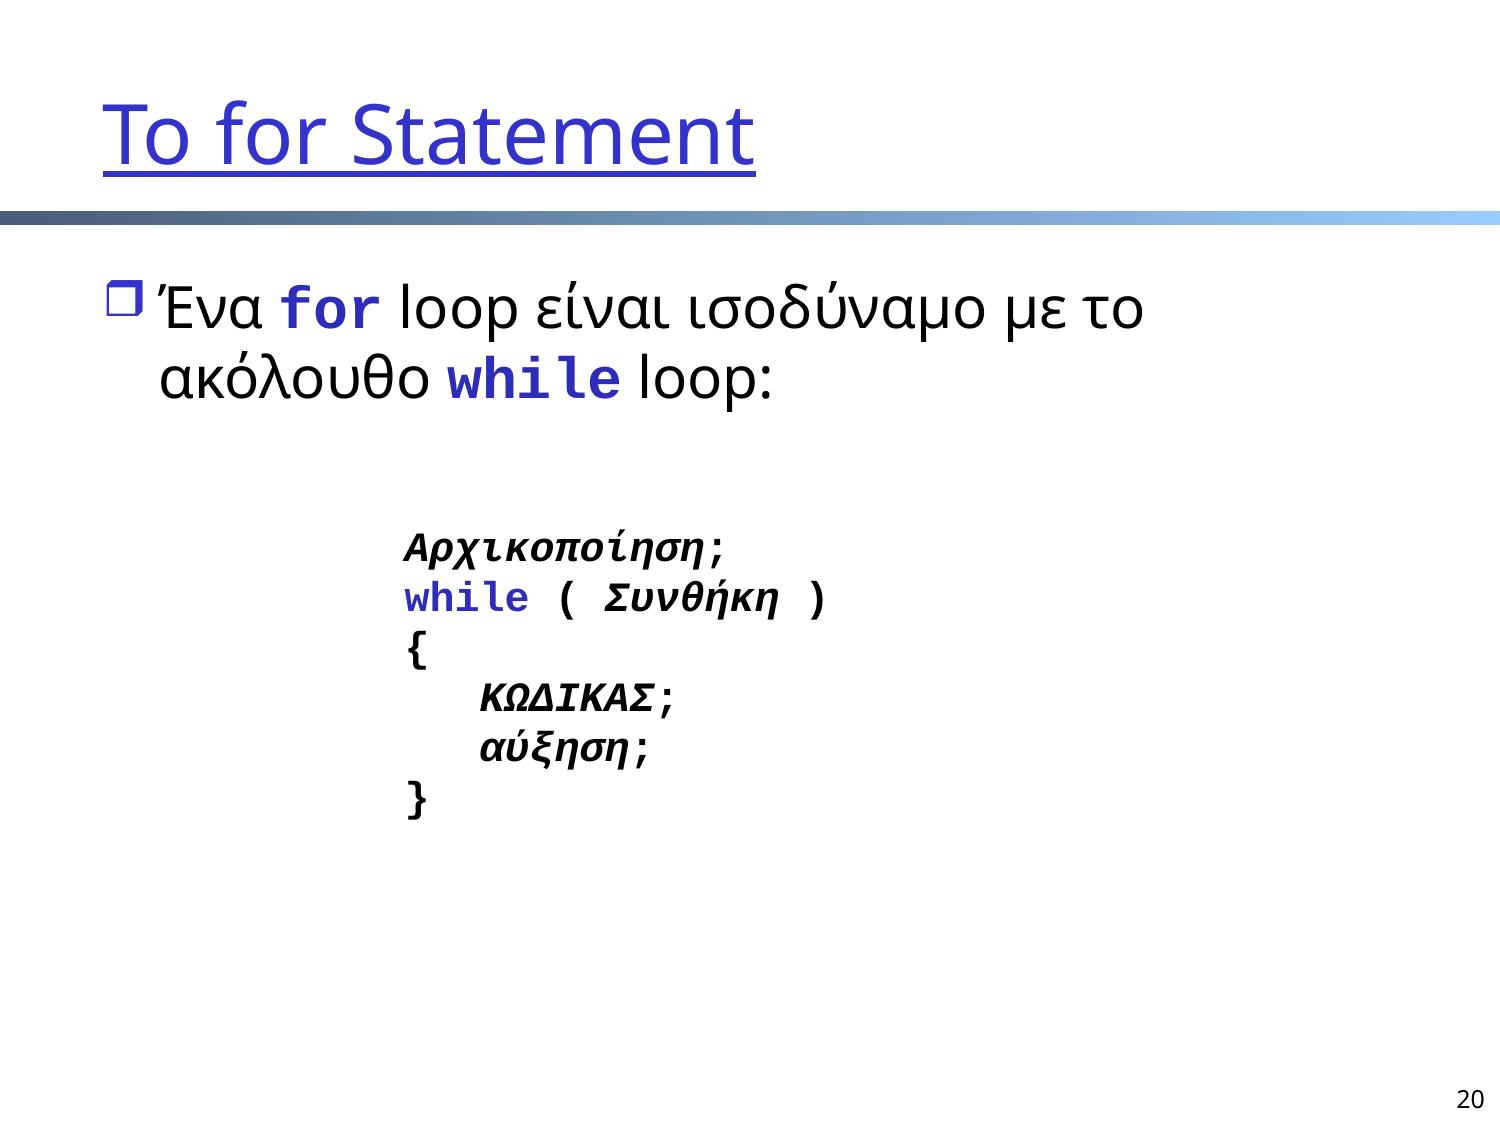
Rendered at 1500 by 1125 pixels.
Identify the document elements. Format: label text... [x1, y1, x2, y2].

slide_number 20 [1150, 1049, 1500, 1125]
title Το for Statement [87, 37, 1363, 225]
text_box Αρχικοποίηση; while ( Συνθήκη ) { ΚΩΔΙΚΑΣ; αύξηση; } [389, 512, 845, 828]
list Ένα for loop είναι ισοδύναμο με το ακόλουθο while loop: [87, 262, 1363, 1025]
